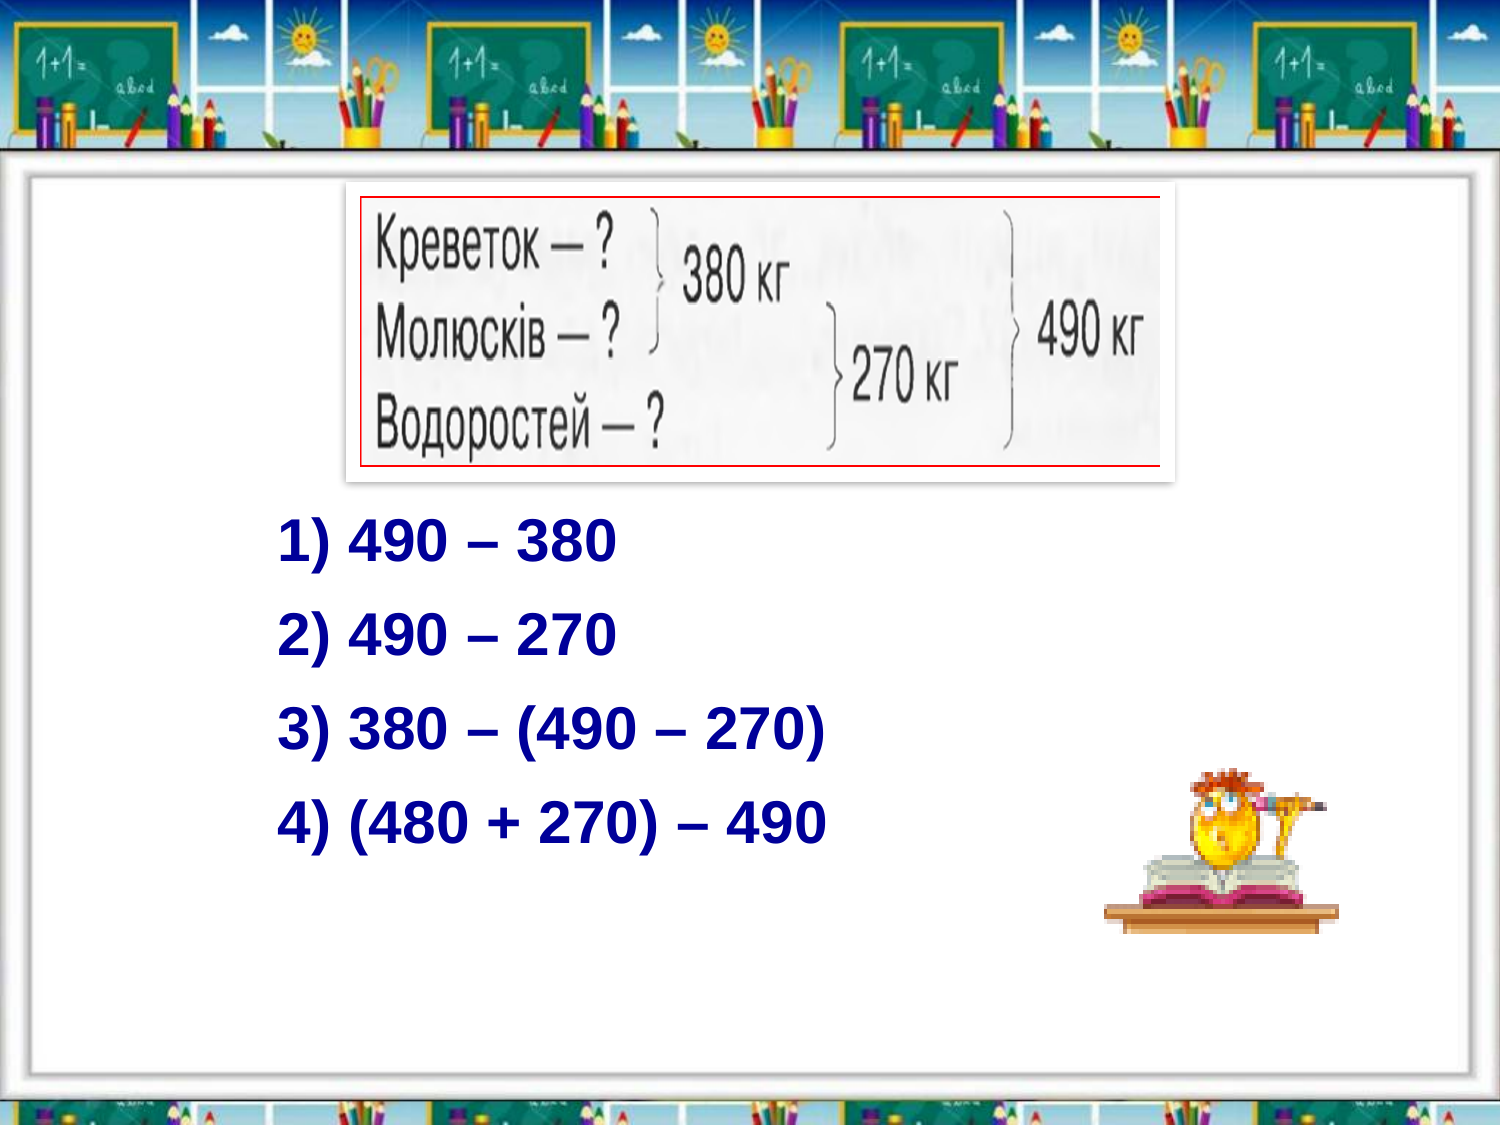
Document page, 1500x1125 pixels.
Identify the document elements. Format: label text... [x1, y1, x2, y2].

title [74, 44, 1425, 233]
list 1) 490 – 380 2) 490 – 270 3) 380 – (490 – 270) 4) (480 + 270) – 490 [277, 503, 1425, 1006]
picture [0, 0, 1500, 1125]
text_box [70, 408, 1418, 964]
